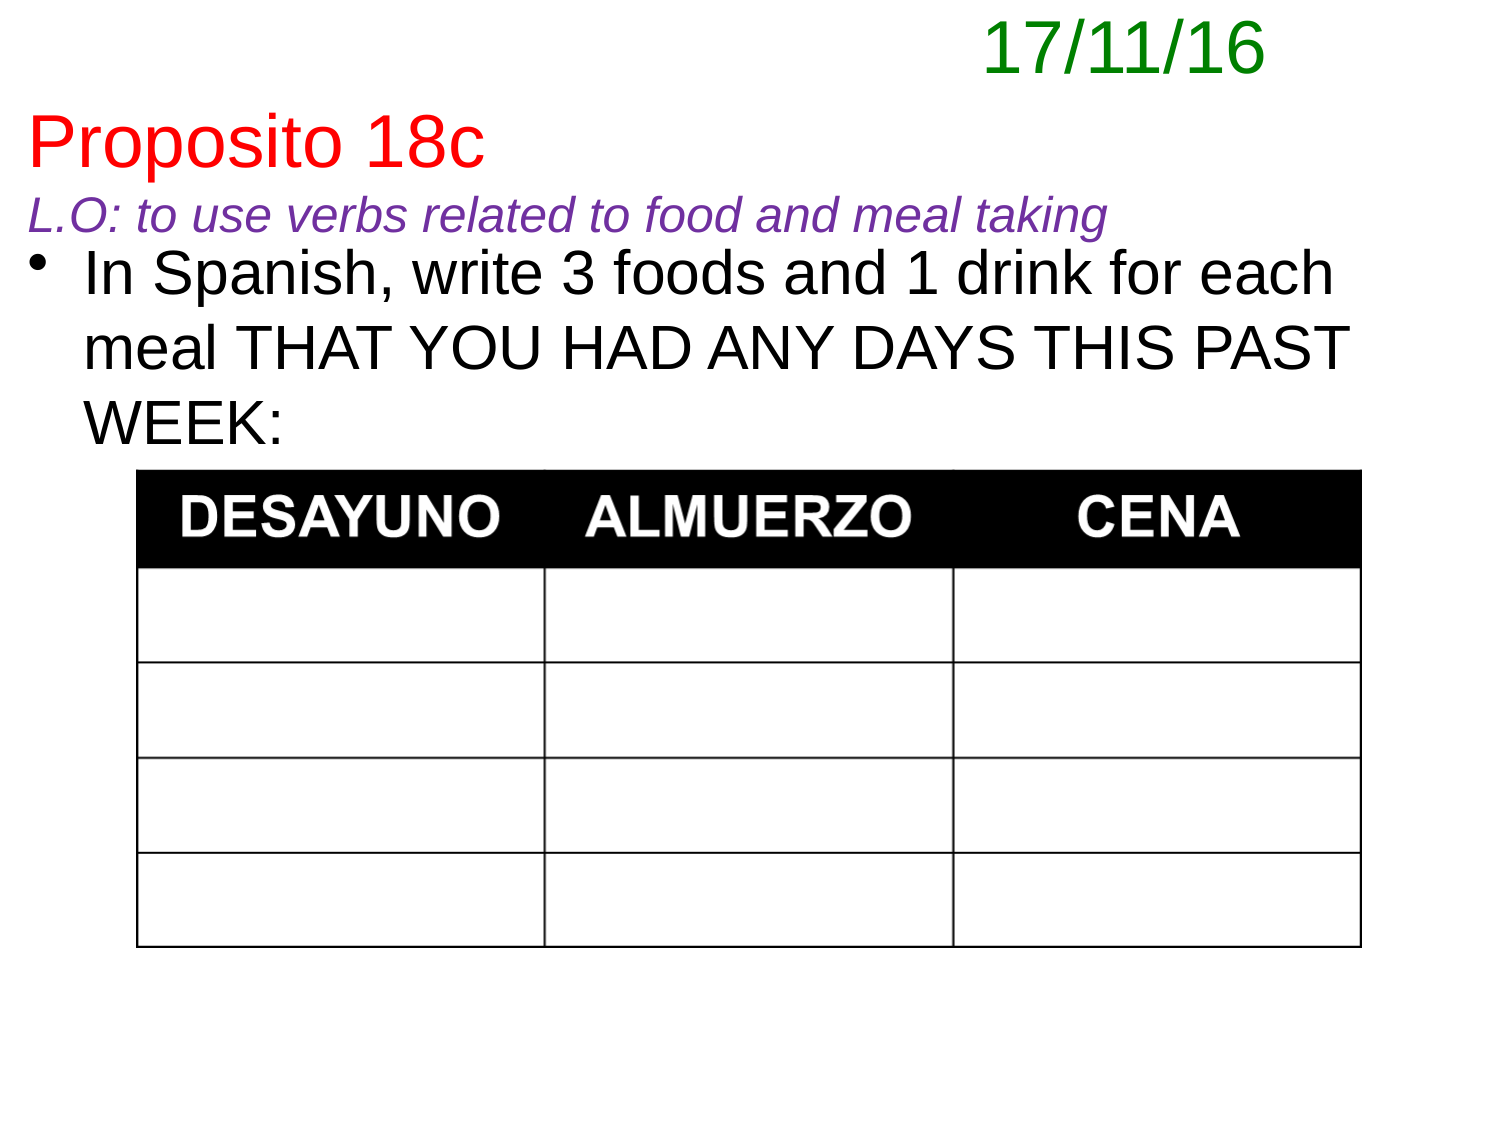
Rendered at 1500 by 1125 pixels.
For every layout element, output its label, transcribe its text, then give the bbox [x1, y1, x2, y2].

picture [136, 462, 1362, 948]
text_box 17/11/16 Proposito 18c L.O: to use verbs related to food and meal taking [12, 0, 1500, 163]
text_box In Spanish, write 3 foods and 1 drink for each meal THAT YOU HAD ANY DAYS THIS PAST WEEK: [12, 163, 1500, 880]
